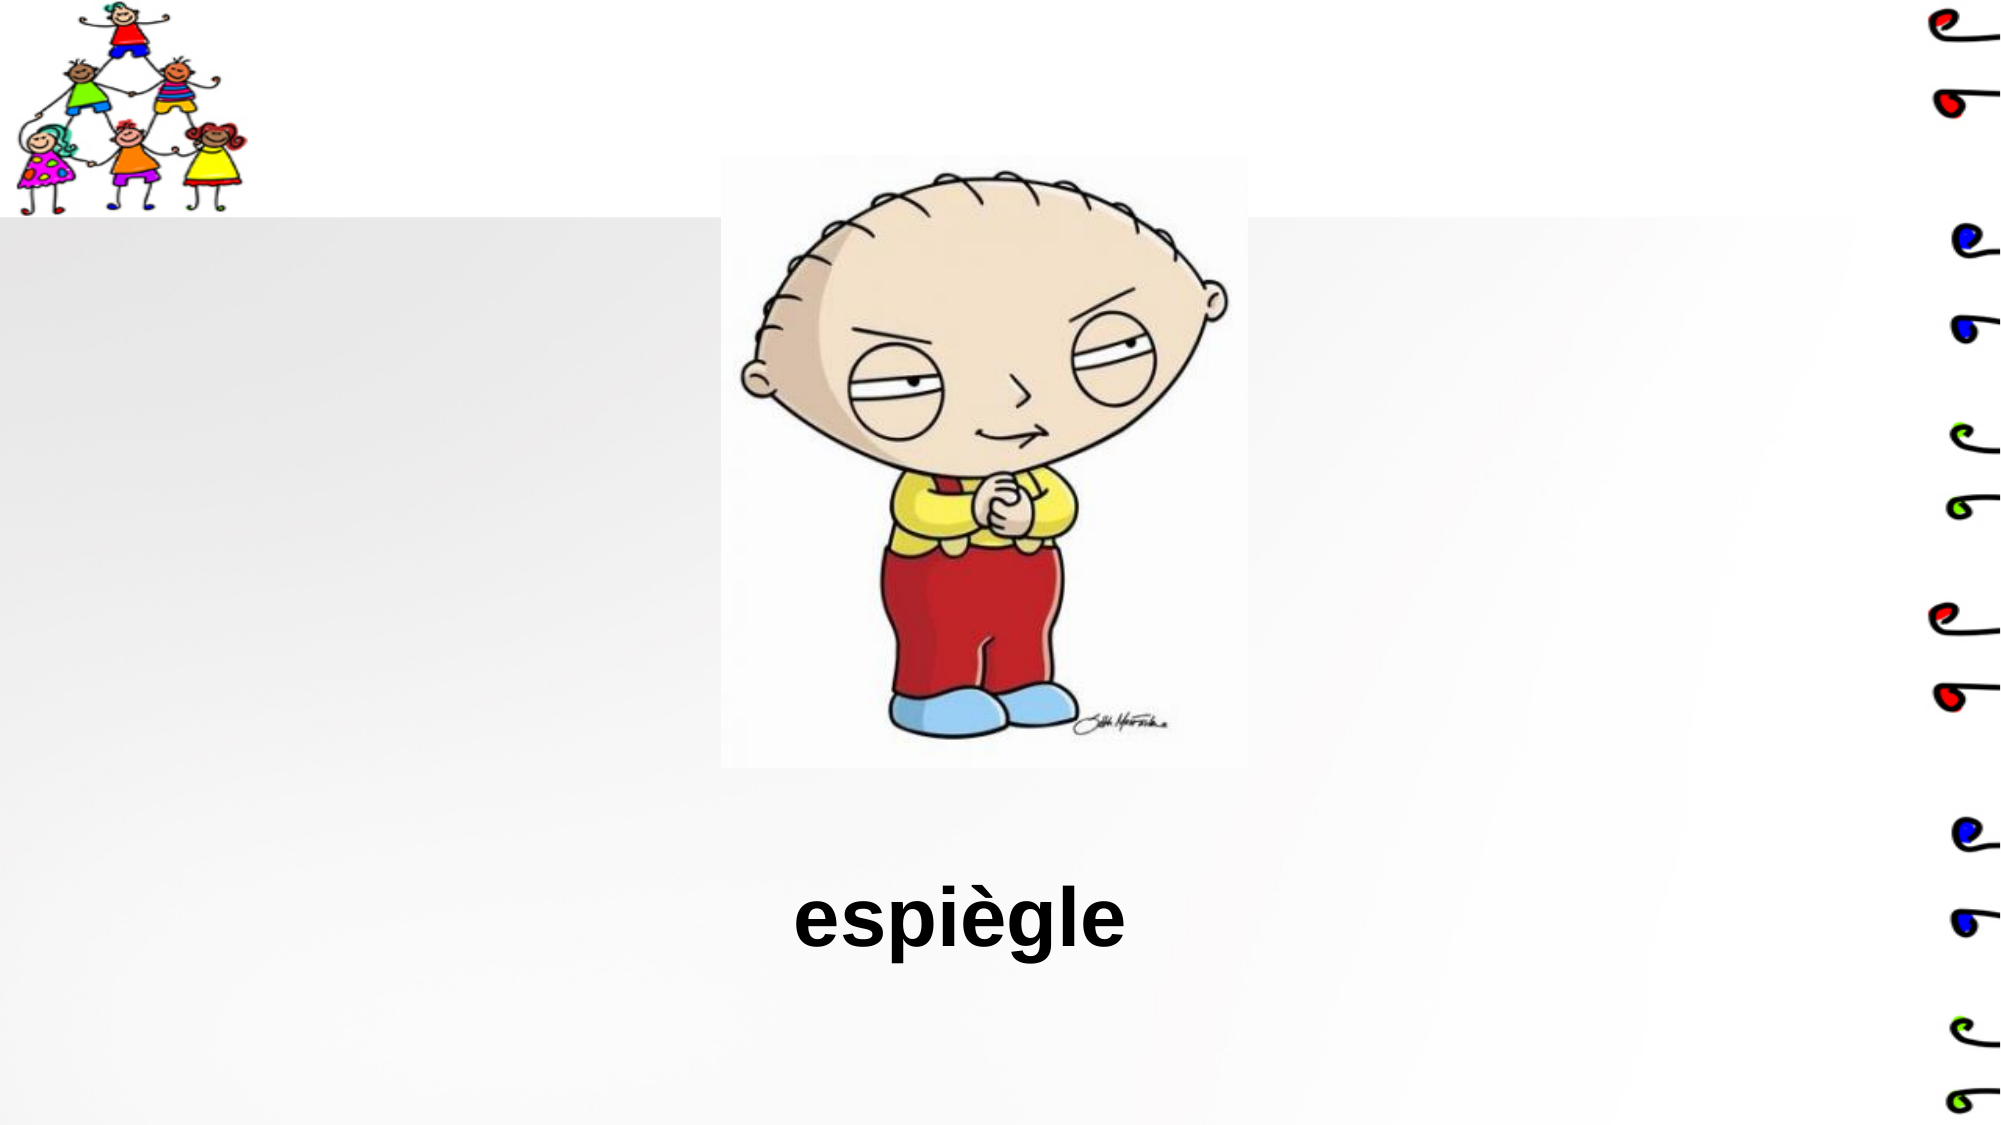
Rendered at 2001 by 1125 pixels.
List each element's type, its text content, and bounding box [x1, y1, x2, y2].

picture [0, 0, 2001, 1125]
text_box espiègle [721, 856, 1200, 971]
